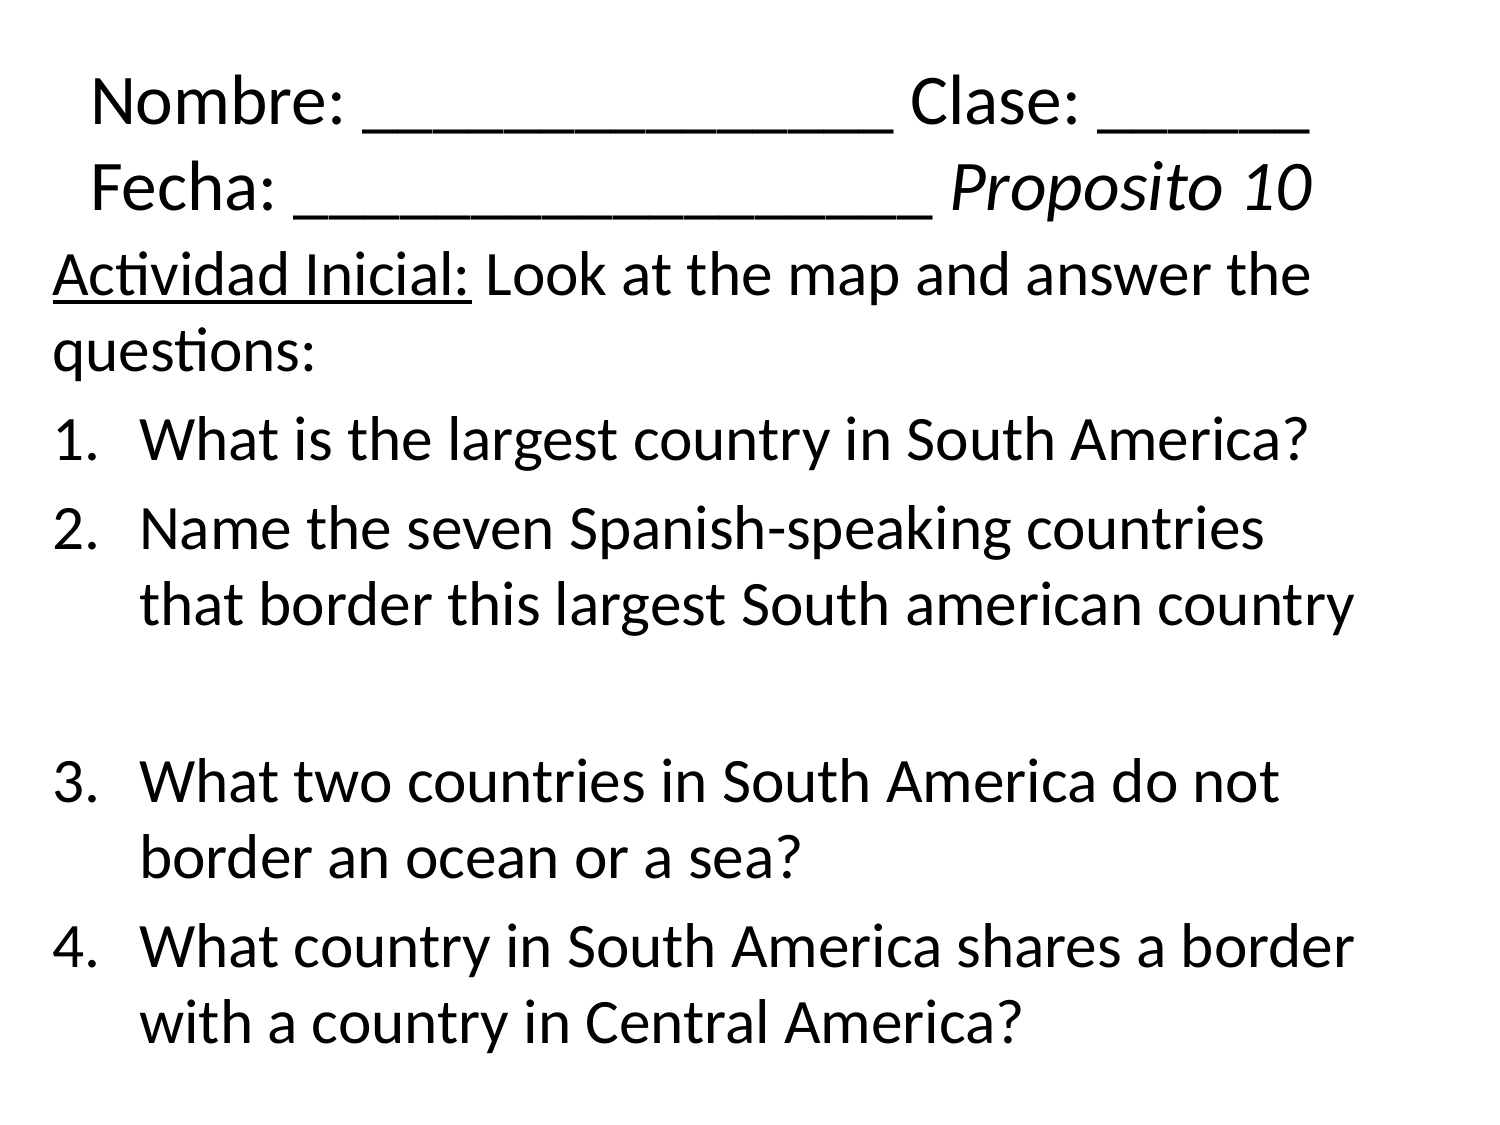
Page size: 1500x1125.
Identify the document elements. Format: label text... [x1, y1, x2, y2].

title Nombre: _______________ Clase: ______ Fecha: __________________ Proposito 10 [75, 45, 1425, 233]
list Actividad Inicial: Look at the map and answer the questions: What is the largest country in South America? Name the seven Spanish-speaking countries that border this largest South american country What two countries in South America do not border an ocean or a sea? What country in South America shares a border with a country in Central America? [37, 224, 1388, 1088]
